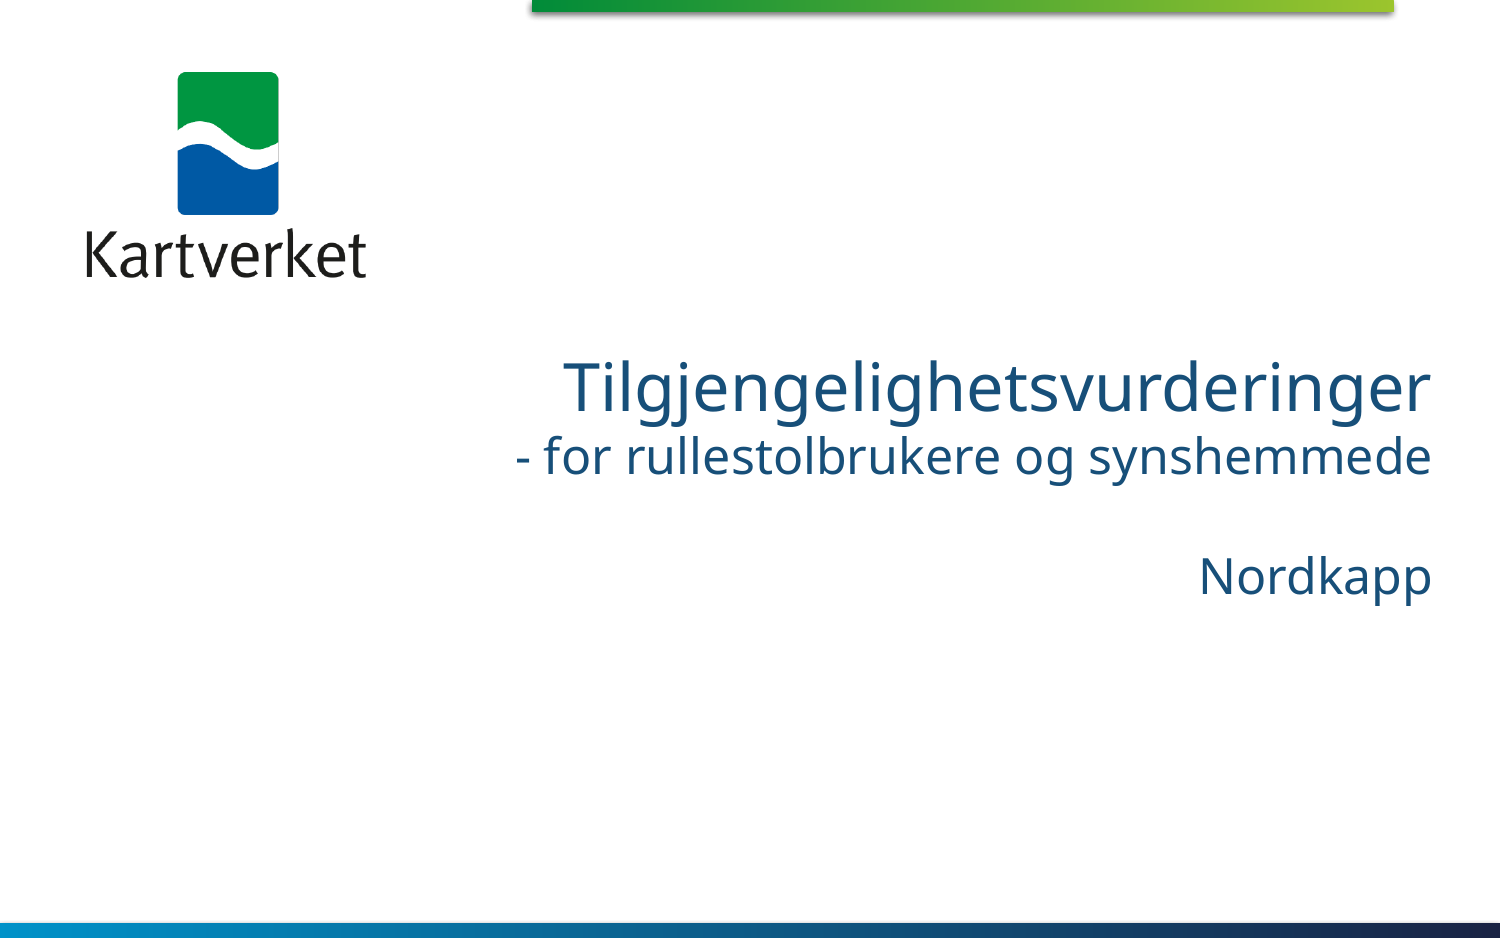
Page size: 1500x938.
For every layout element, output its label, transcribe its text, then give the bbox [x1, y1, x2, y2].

text_box Tilgjengelighetsvurderinger - for rullestolbrukere og synshemmede Nordkapp [66, 337, 1449, 613]
